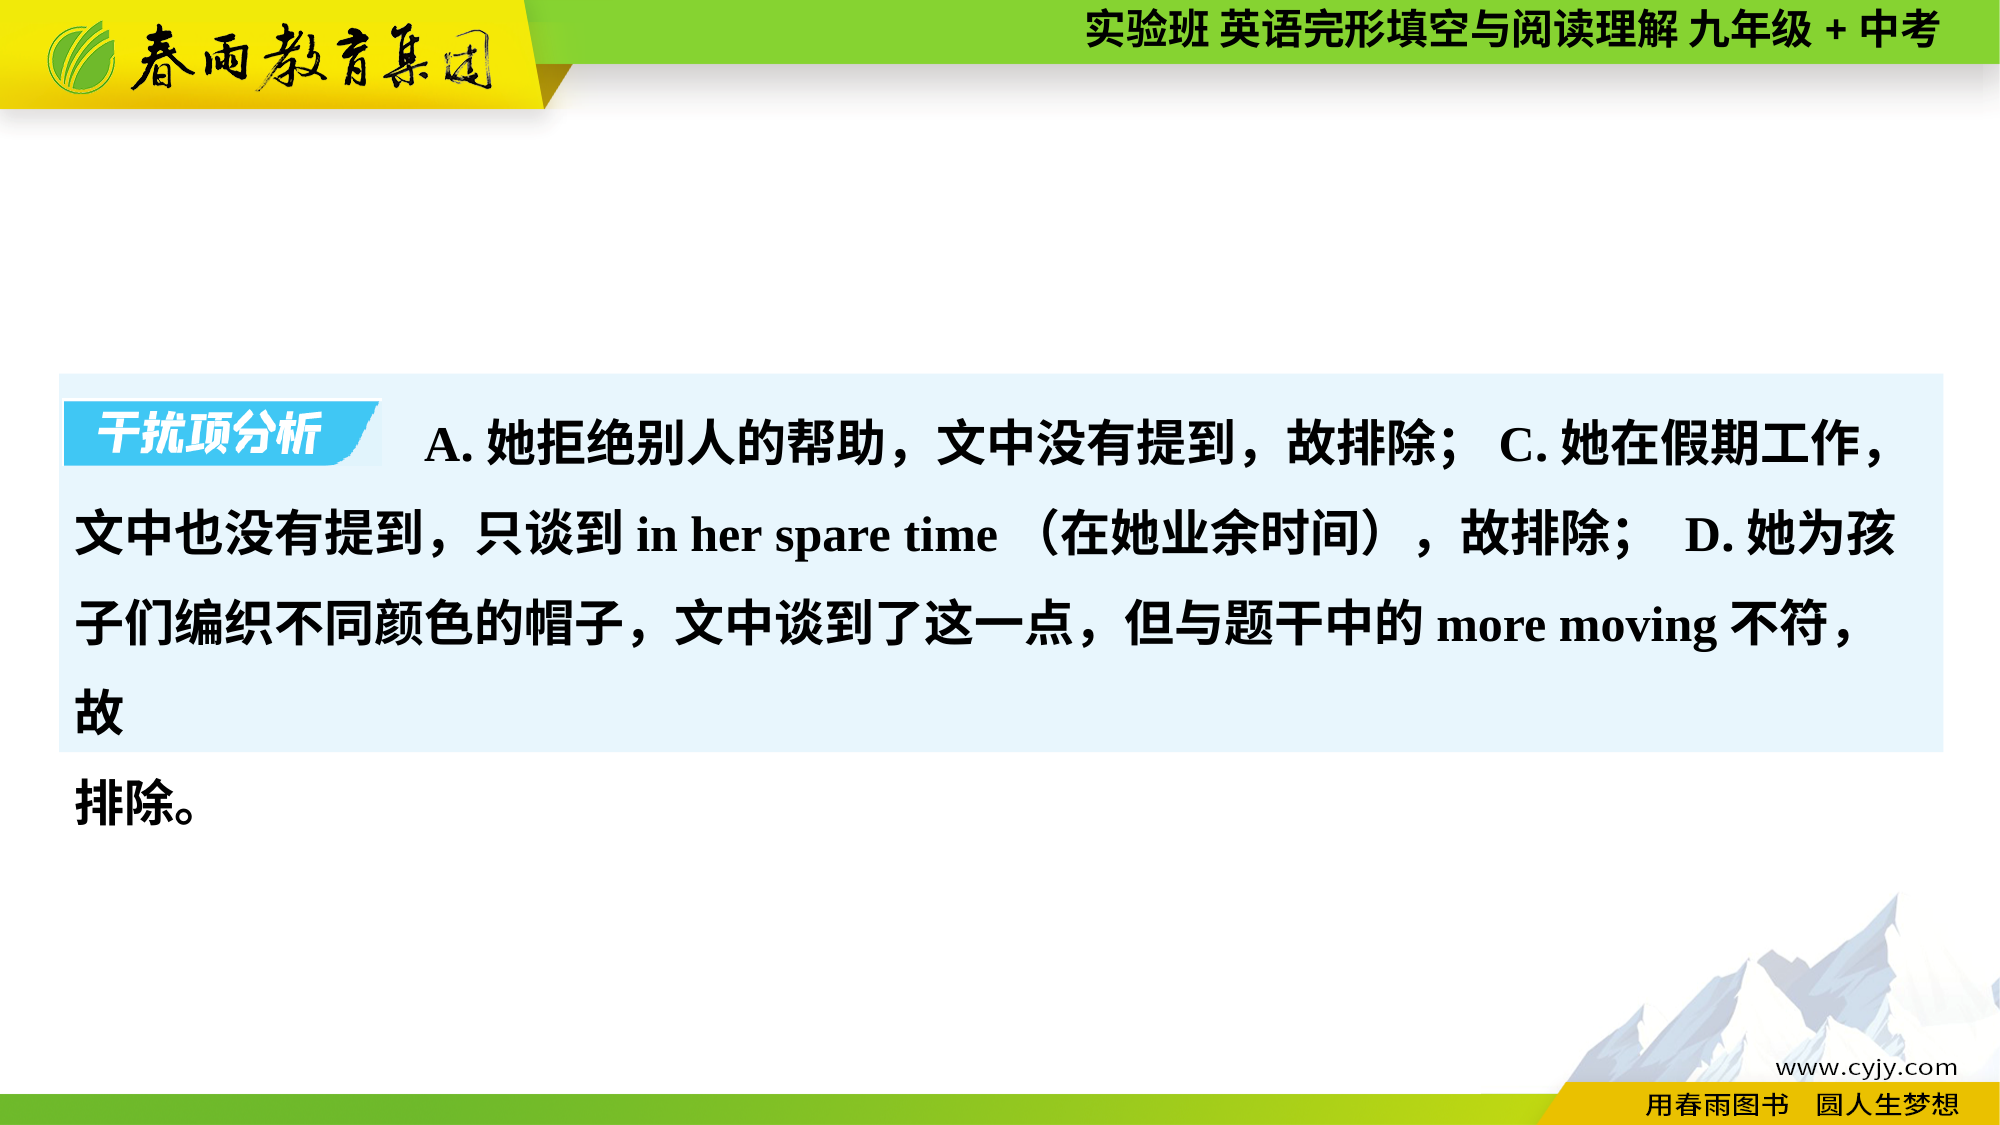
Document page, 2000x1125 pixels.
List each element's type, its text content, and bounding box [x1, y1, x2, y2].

picture [0, 0, 2000, 1125]
list A.她拒绝别人的帮助，文中没有提到，故排除；C.她在假期工作，文中也没有提到，只谈到in her spare time（在她业余时间），故排除； D.她为孩子们编织不同颜色的帽子，文中谈到了这一点，但与题干中的more moving不符，故 排除。 [59, 373, 1944, 753]
